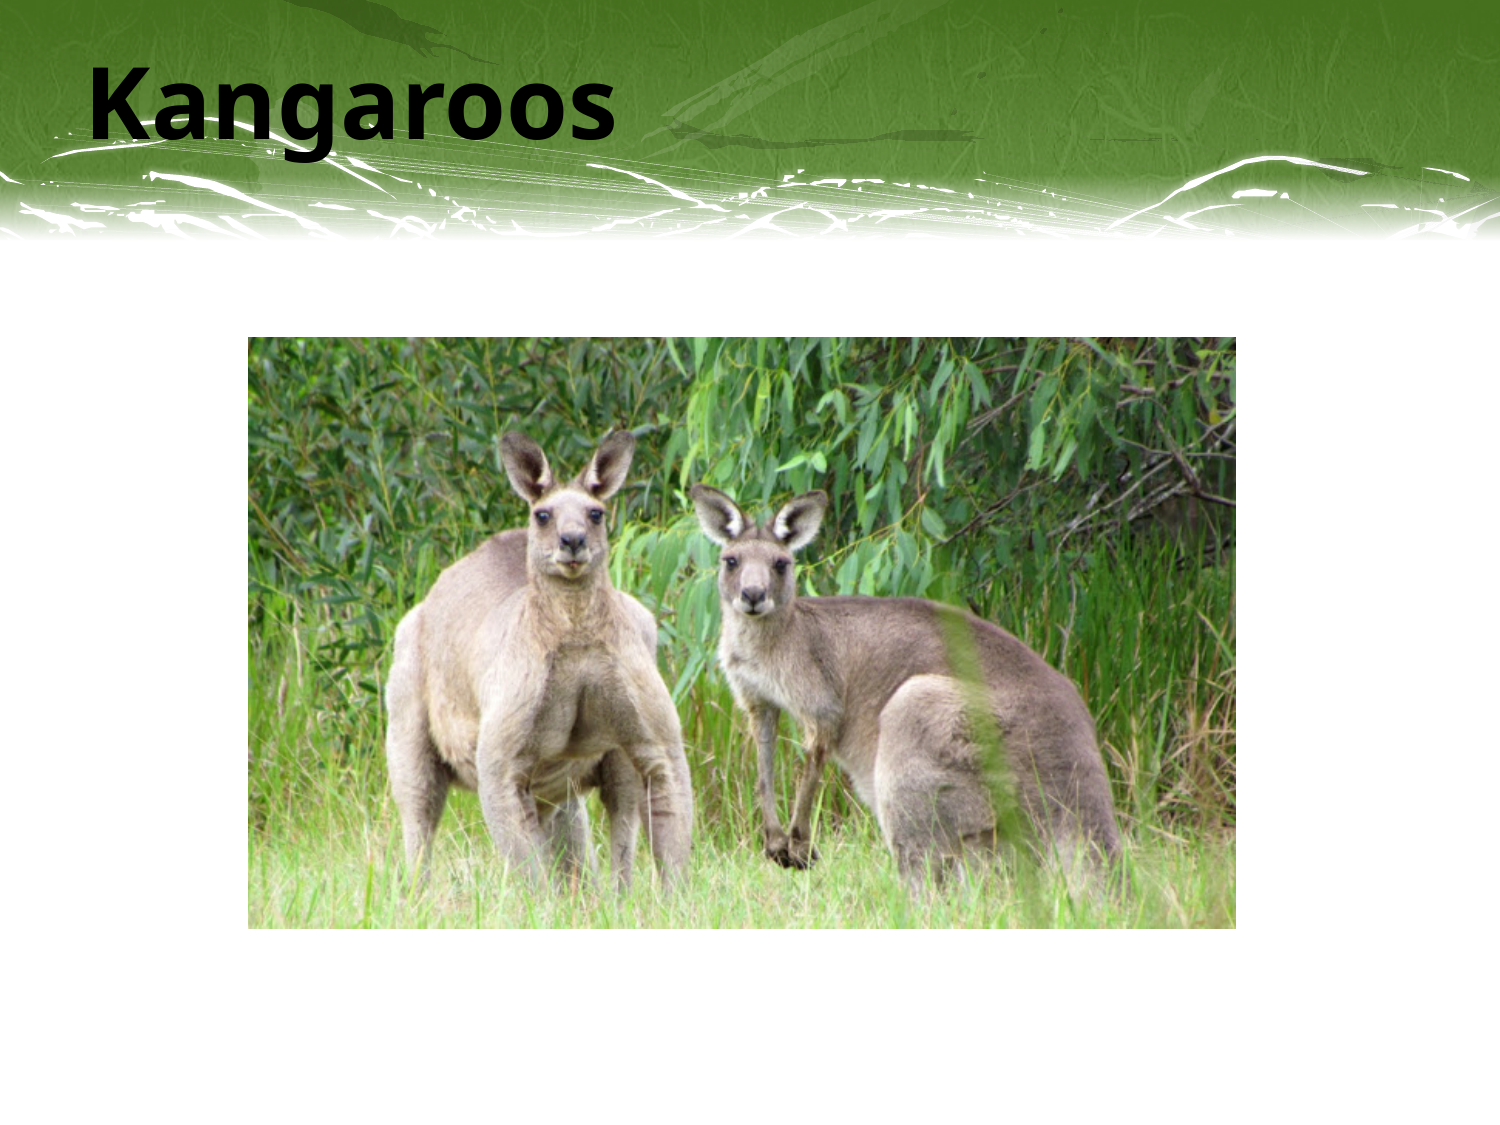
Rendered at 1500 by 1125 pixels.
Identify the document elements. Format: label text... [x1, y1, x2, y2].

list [248, 337, 1236, 929]
title Kangaroos [70, 35, 1421, 164]
